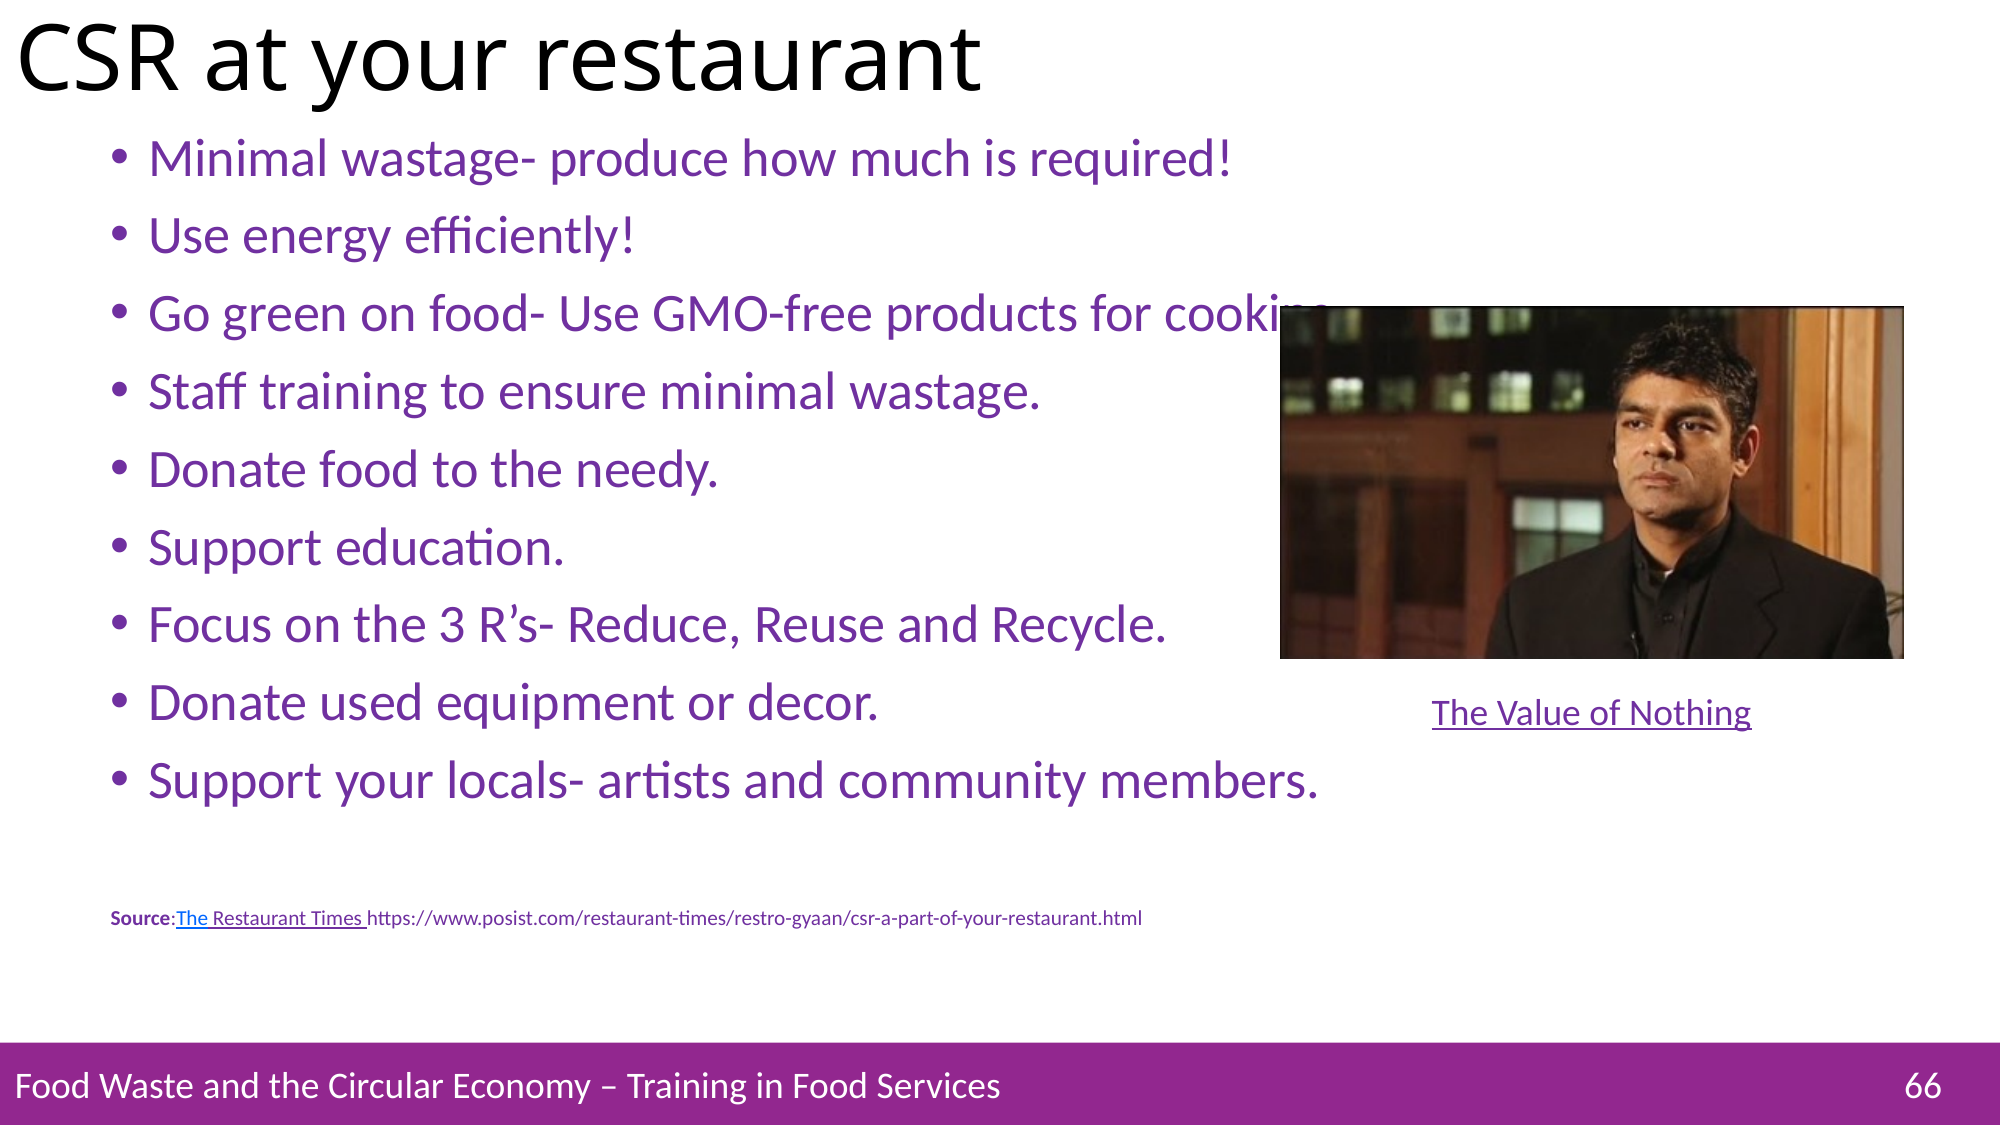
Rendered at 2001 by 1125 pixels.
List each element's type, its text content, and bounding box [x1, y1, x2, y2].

title CSR at your restaurant [0, 0, 1725, 123]
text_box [1279, 305, 1905, 660]
text_box The Value of Nothing [1416, 680, 1767, 740]
list Minimal wastage- produce how much is required! Use energy efficiently! Go green on food- Use GMO-free products for cooking. Staff training to ensure minimal wastage. Donate food to the needy. Support education. Focus on the 3 R’s- Reduce, Reuse and Recycle. Donate used equipment or decor. Support your locals- artists and community members. Source:The Restaurant Times https://www.posist.com/restaurant-times/restro-gyaan/csr-a-part-of-your-restaurant.html [95, 122, 1369, 973]
